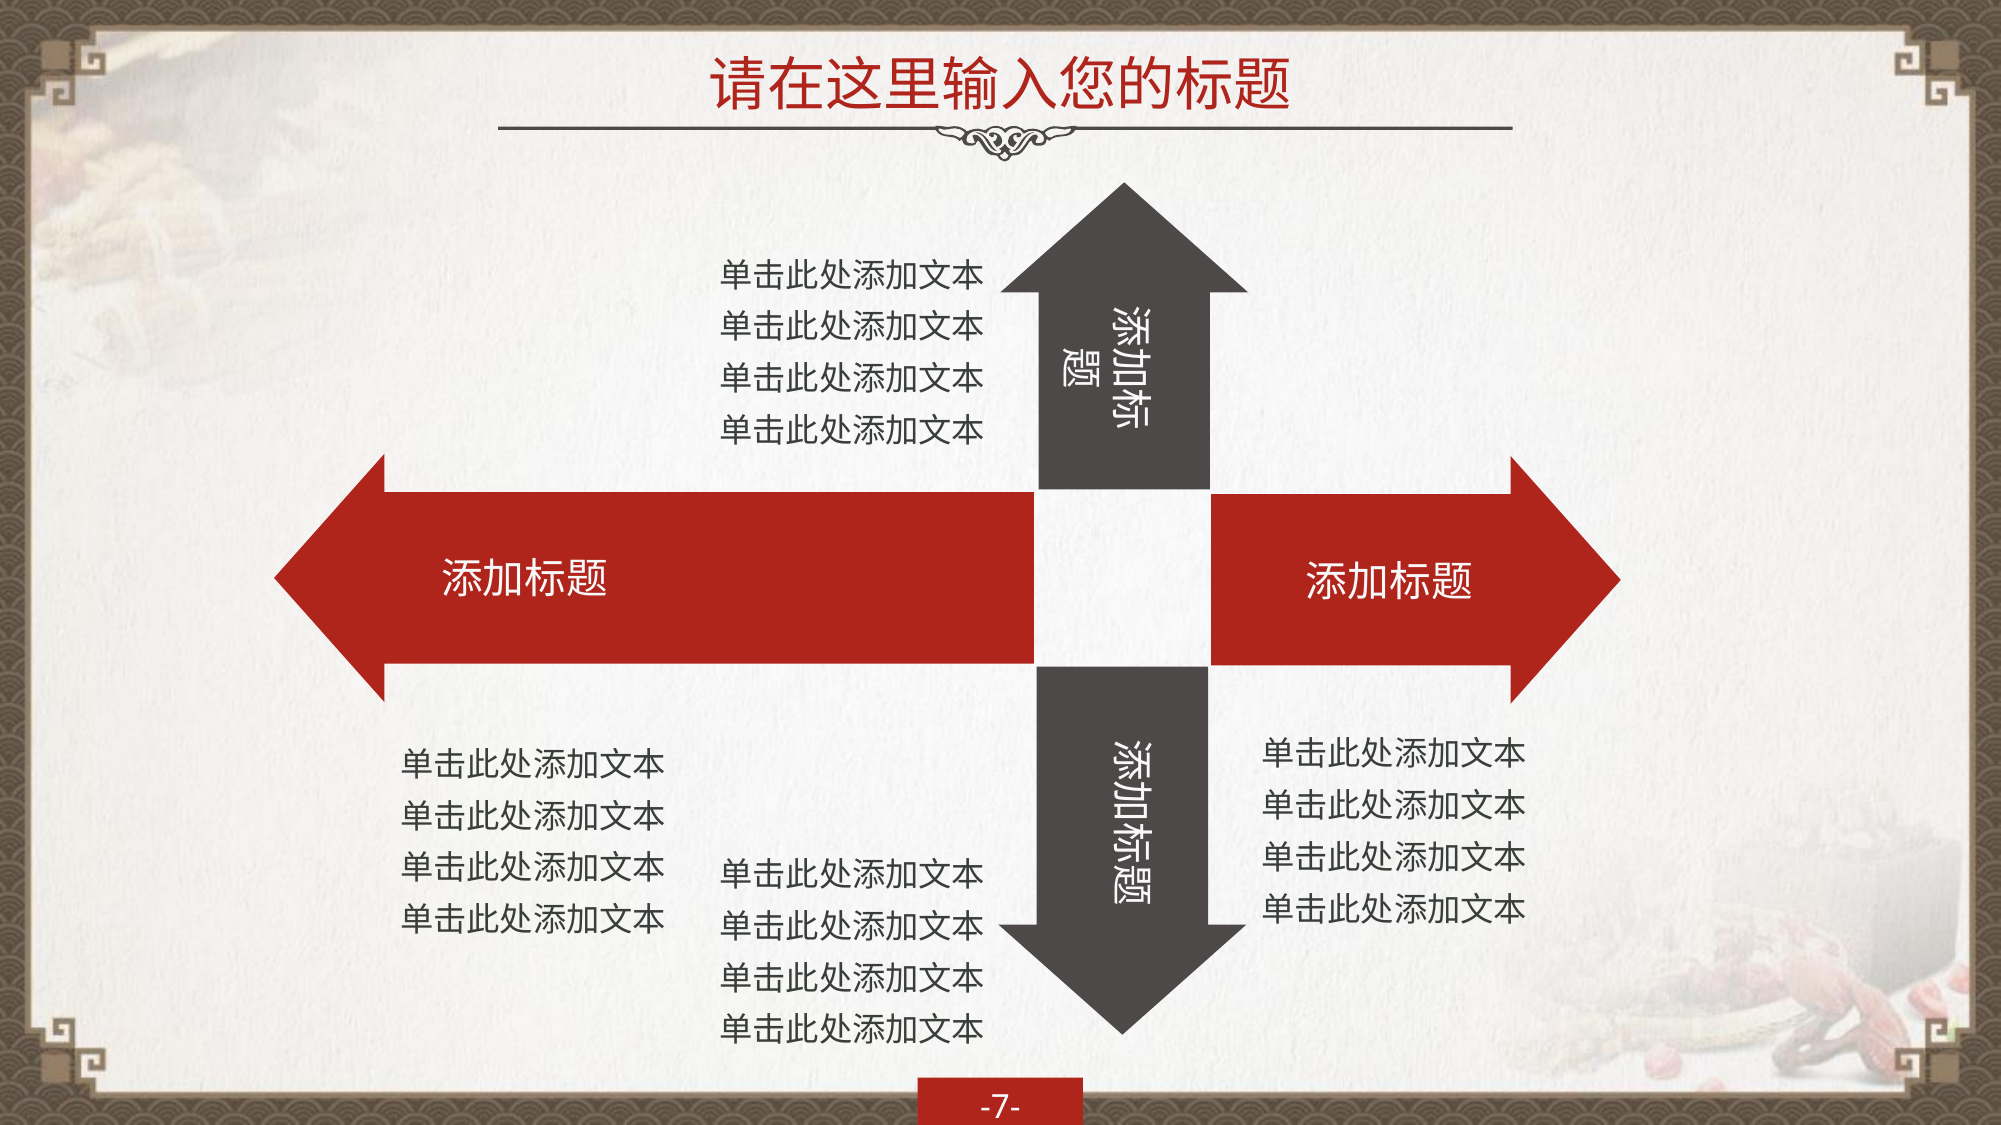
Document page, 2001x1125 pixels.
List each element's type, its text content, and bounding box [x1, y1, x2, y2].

text_box [1000, 182, 1249, 490]
text_box 单击此处添加文本 单击此处添加文本 单击此处添加文本 单击此处添加文本 [306, 723, 681, 946]
text_box [1000, 666, 1246, 1035]
text_box 添加标题 [1215, 547, 1564, 612]
picture [0, 0, 2001, 1125]
text_box 请在这里输入您的标题 [694, 39, 1307, 125]
text_box 添加标题 [1084, 270, 1166, 466]
text_box [1211, 455, 1621, 704]
text_box 添加标题 [380, 544, 670, 610]
text_box 单击此处添加文本 单击此处添加文本 单击此处添加文本 单击此处添加文本 [606, 833, 1000, 1056]
text_box [498, 125, 1513, 162]
text_box [274, 453, 1034, 702]
text_box 单击此处添加文本 单击此处添加文本 单击此处添加文本 单击此处添加文本 [631, 234, 1000, 457]
text_box 添加标题 [1086, 692, 1167, 953]
text_box 单击此处添加文本 单击此处添加文本 单击此处添加文本 单击此处添加文本 [1246, 713, 1638, 936]
